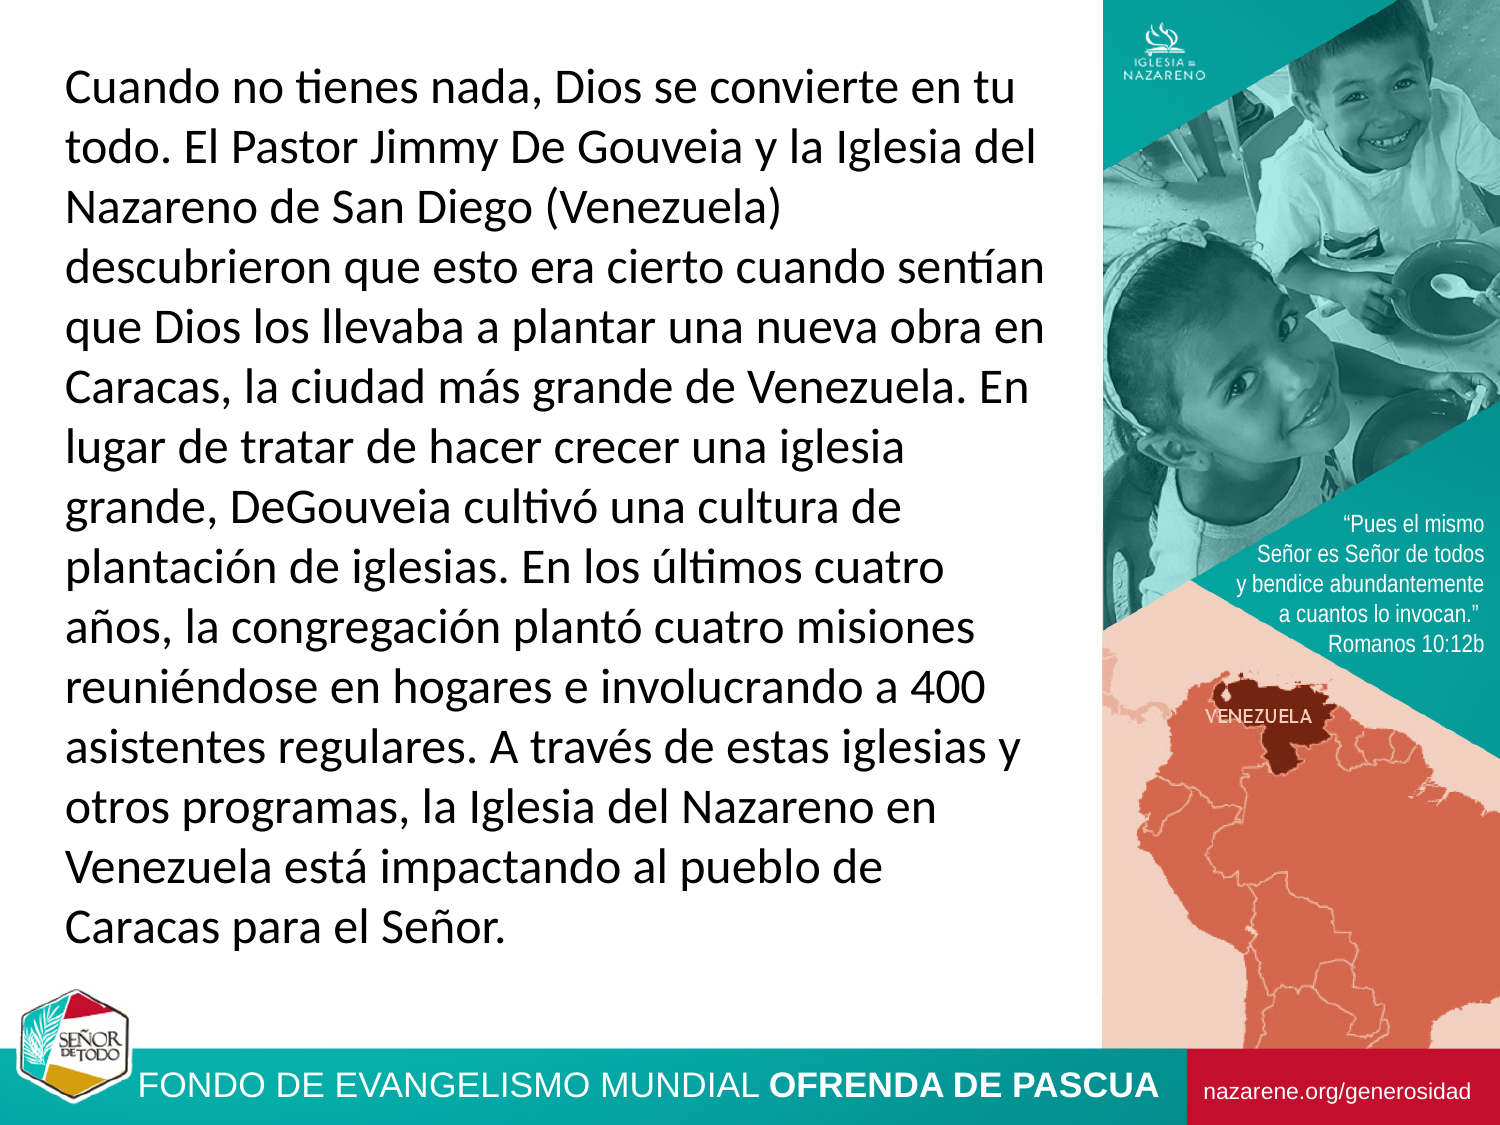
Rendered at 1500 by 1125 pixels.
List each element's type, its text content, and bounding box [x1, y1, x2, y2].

text_box Fondo de Evangelismo Mundial Ofrenda de Pascua [112, 1054, 1175, 1112]
text_box “Pues el mismo Señor es Señor de todos y bendice abundantemente a cuantos lo invocan.” Romanos 10:12b [1212, 500, 1500, 665]
picture [0, 0, 1500, 1125]
text_box Cuando no tienes nada, Dios se convierte en tu todo. El Pastor Jimmy De Gouveia y la Iglesia del Nazareno de San Diego (Venezuela) descubrieron que esto era cierto cuando sentían que Dios los llevaba a plantar una nueva obra en Caracas, la ciudad más grande de Venezuela. En lugar de tratar de hacer crecer una iglesia grande, DeGouveia cultivó una cultura de plantación de iglesias. En los últimos cuatro años, la congregación plantó cuatro misiones reuniéndose en hogares e involucrando a 400 asistentes regulares. A través de estas iglesias y otros programas, la Iglesia del Nazareno en Venezuela está impactando al pueblo de Caracas para el Señor. [50, 45, 1063, 961]
text_box nazarene.org/generosidad [1187, 1055, 1488, 1112]
